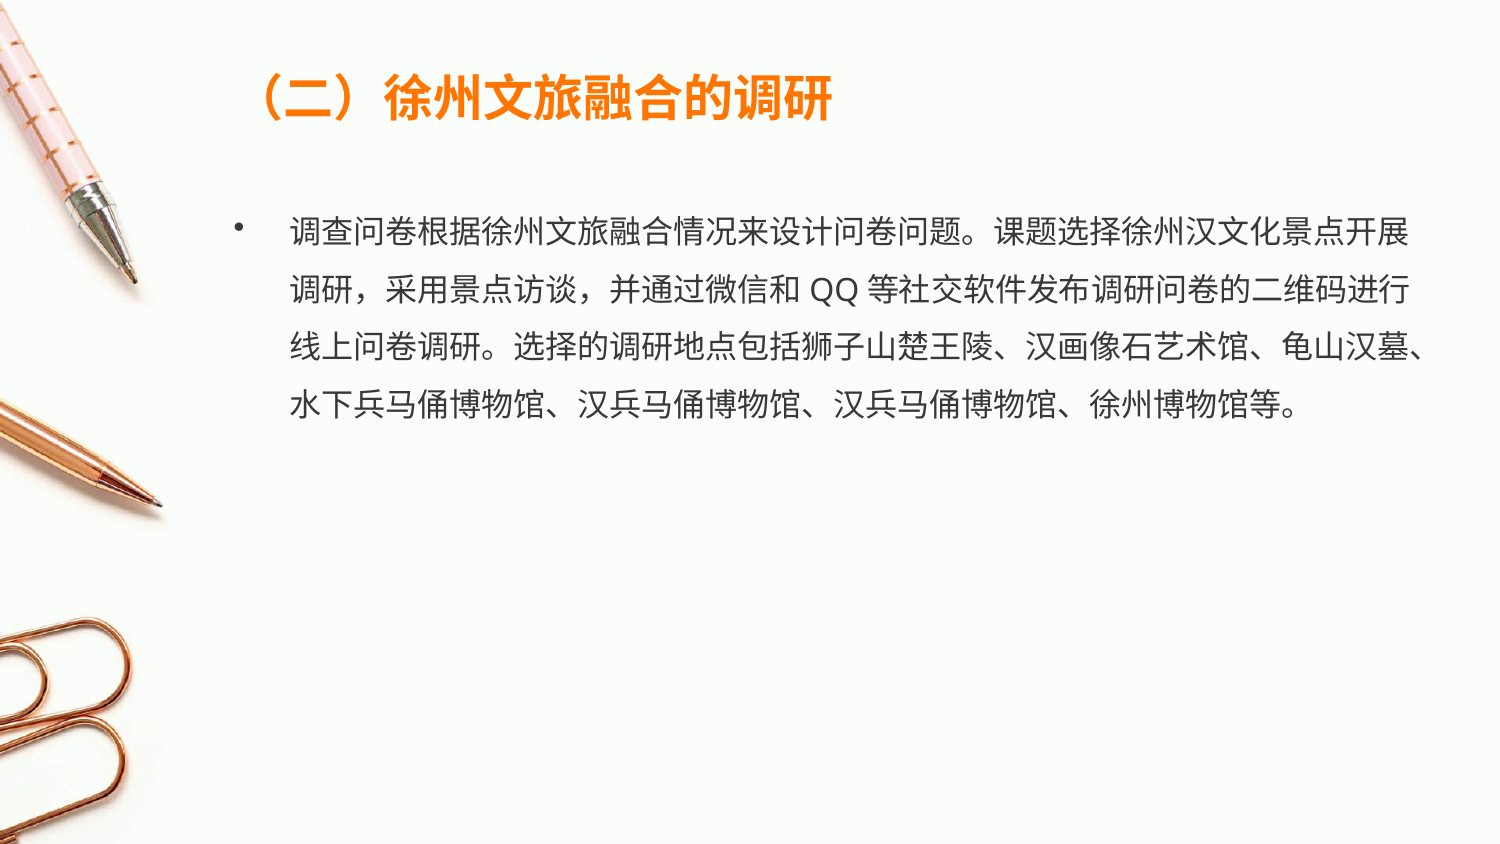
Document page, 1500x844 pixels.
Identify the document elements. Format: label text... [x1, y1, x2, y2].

text_box （二）徐州文旅融合的调研 [218, 51, 1451, 143]
text_box 调查问卷根据徐州文旅融合情况来设计问卷问题。课题选择徐州汉文化景点开展调研，采用景点访谈，并通过微信和QQ等社交软件发布调研问卷的二维码进行线上问卷调研。选择的调研地点包括狮子山楚王陵、汉画像石艺术馆、龟山汉墓、水下兵马俑博物馆、汉兵马俑博物馆、汉兵马俑博物馆、徐州博物馆等。 [218, 185, 1436, 411]
picture [0, 0, 1500, 844]
